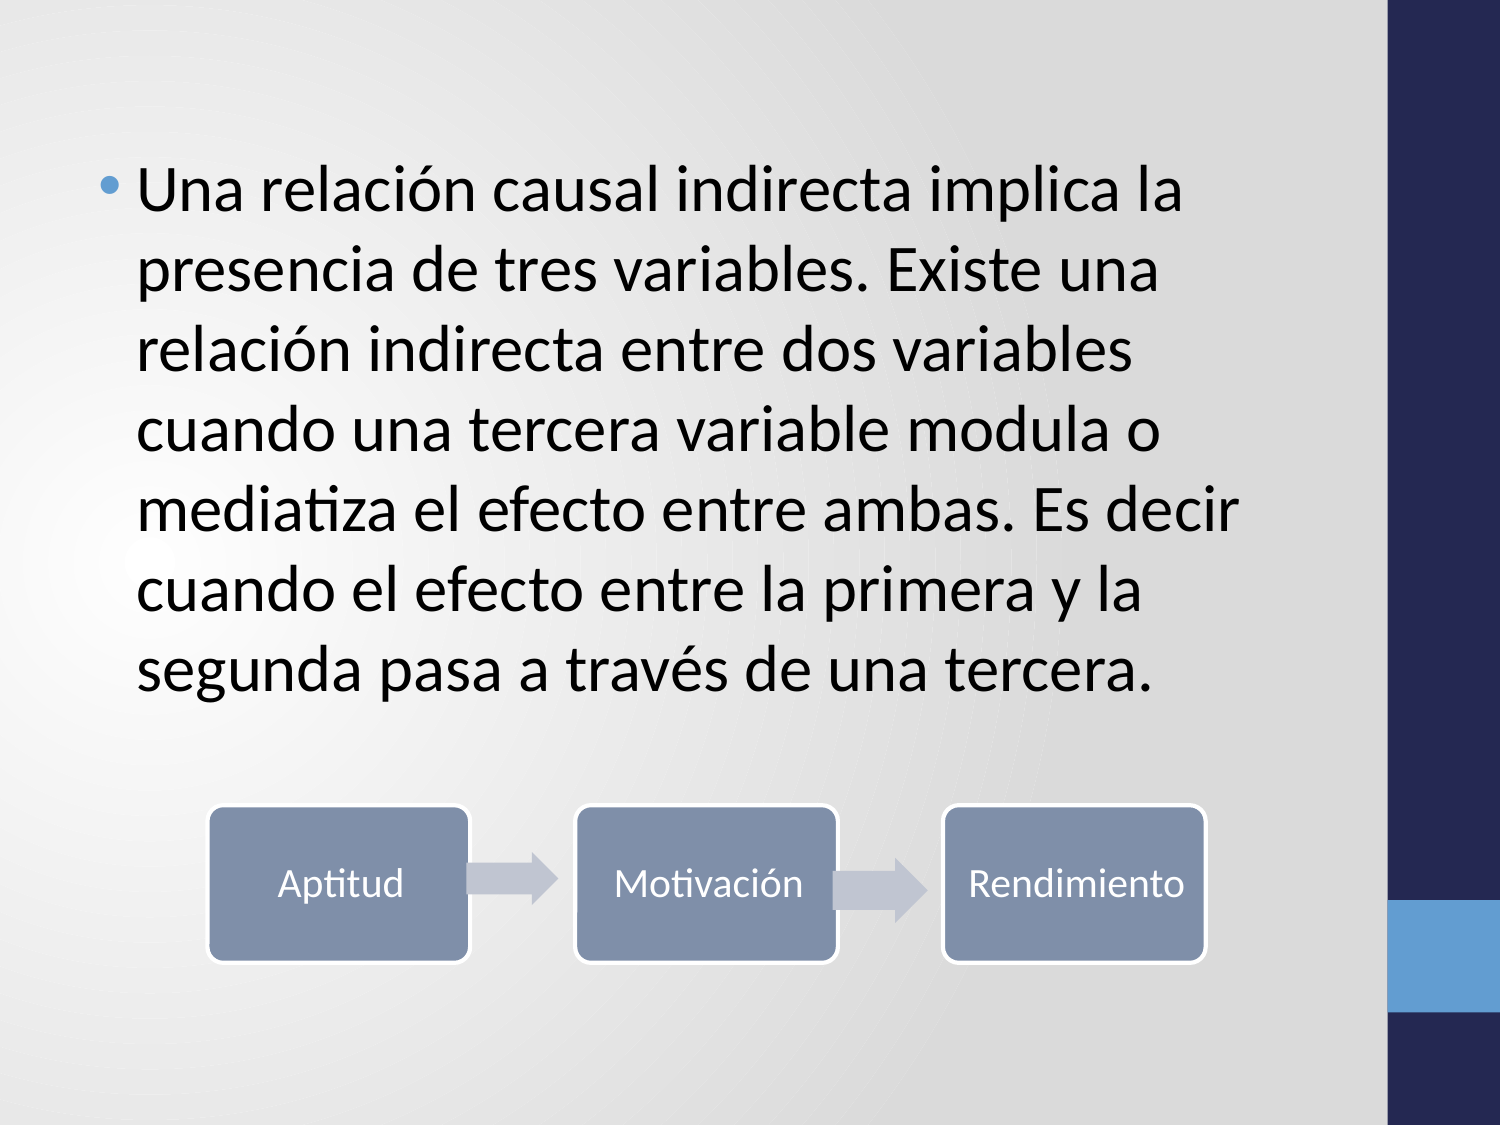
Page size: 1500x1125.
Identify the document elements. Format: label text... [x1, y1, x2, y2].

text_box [206, 550, 1208, 1125]
list Una relación causal indirecta implica la presencia de tres variables. Existe una relación indirecta entre dos variables cuando una tercera variable modula o mediatiza el efecto entre ambas. Es decir cuando el efecto entre la primera y la segunda pasa a través de una tercera. [64, 137, 1315, 925]
